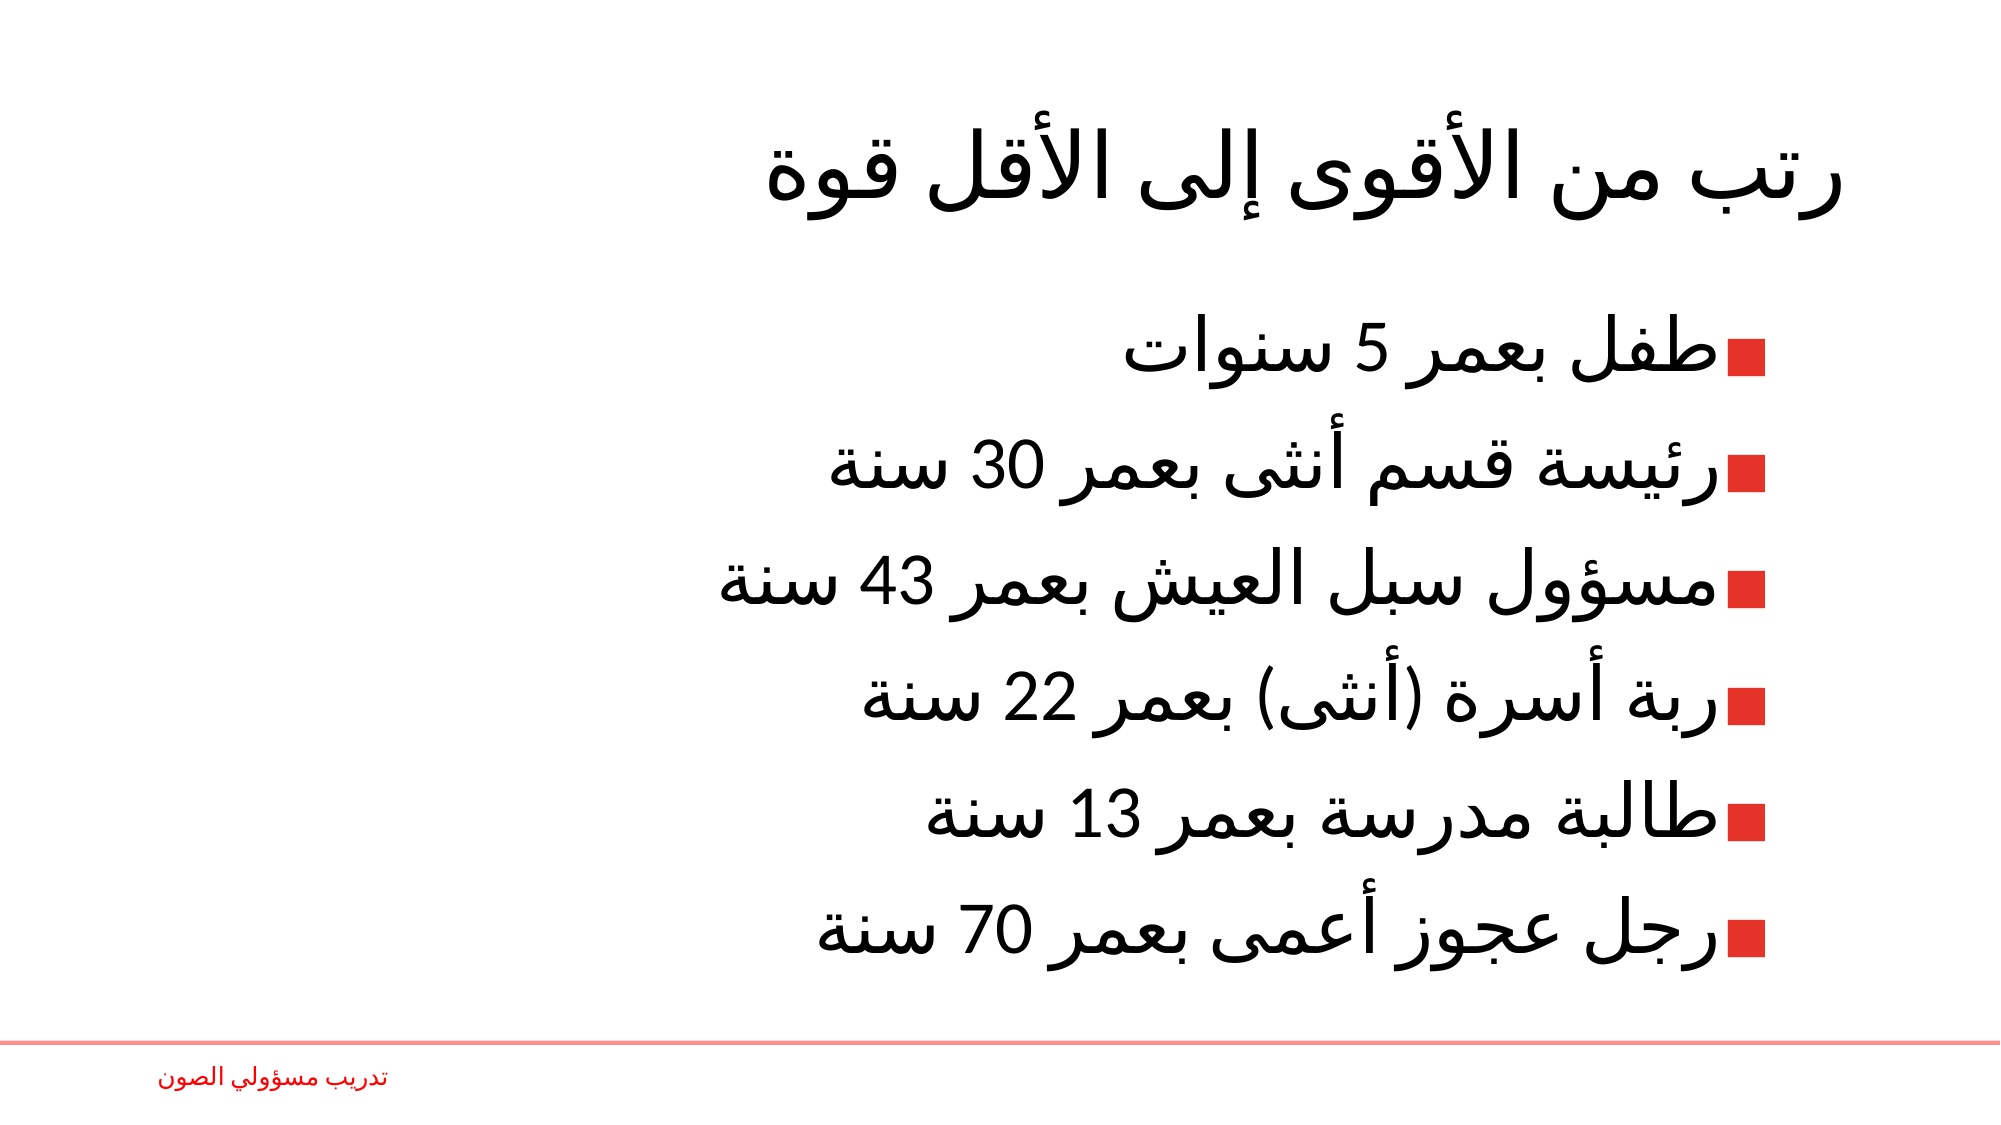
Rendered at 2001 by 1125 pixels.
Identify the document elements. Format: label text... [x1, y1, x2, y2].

title رتب من الأقوى إلى الأقل قوة [137, 59, 1863, 278]
footer تدريب مسؤولي الصون [136, 1054, 812, 1106]
list طفل بعمر 5 سنوات رئيسة قسم أنثى بعمر 30 سنة مسؤول سبل العيش بعمر 43 سنة ربة أسرة (أنثى) بعمر 22 سنة طالبة مدرسة بعمر 13 سنة رجل عجوز أعمى بعمر 70 سنة [137, 299, 1863, 1014]
